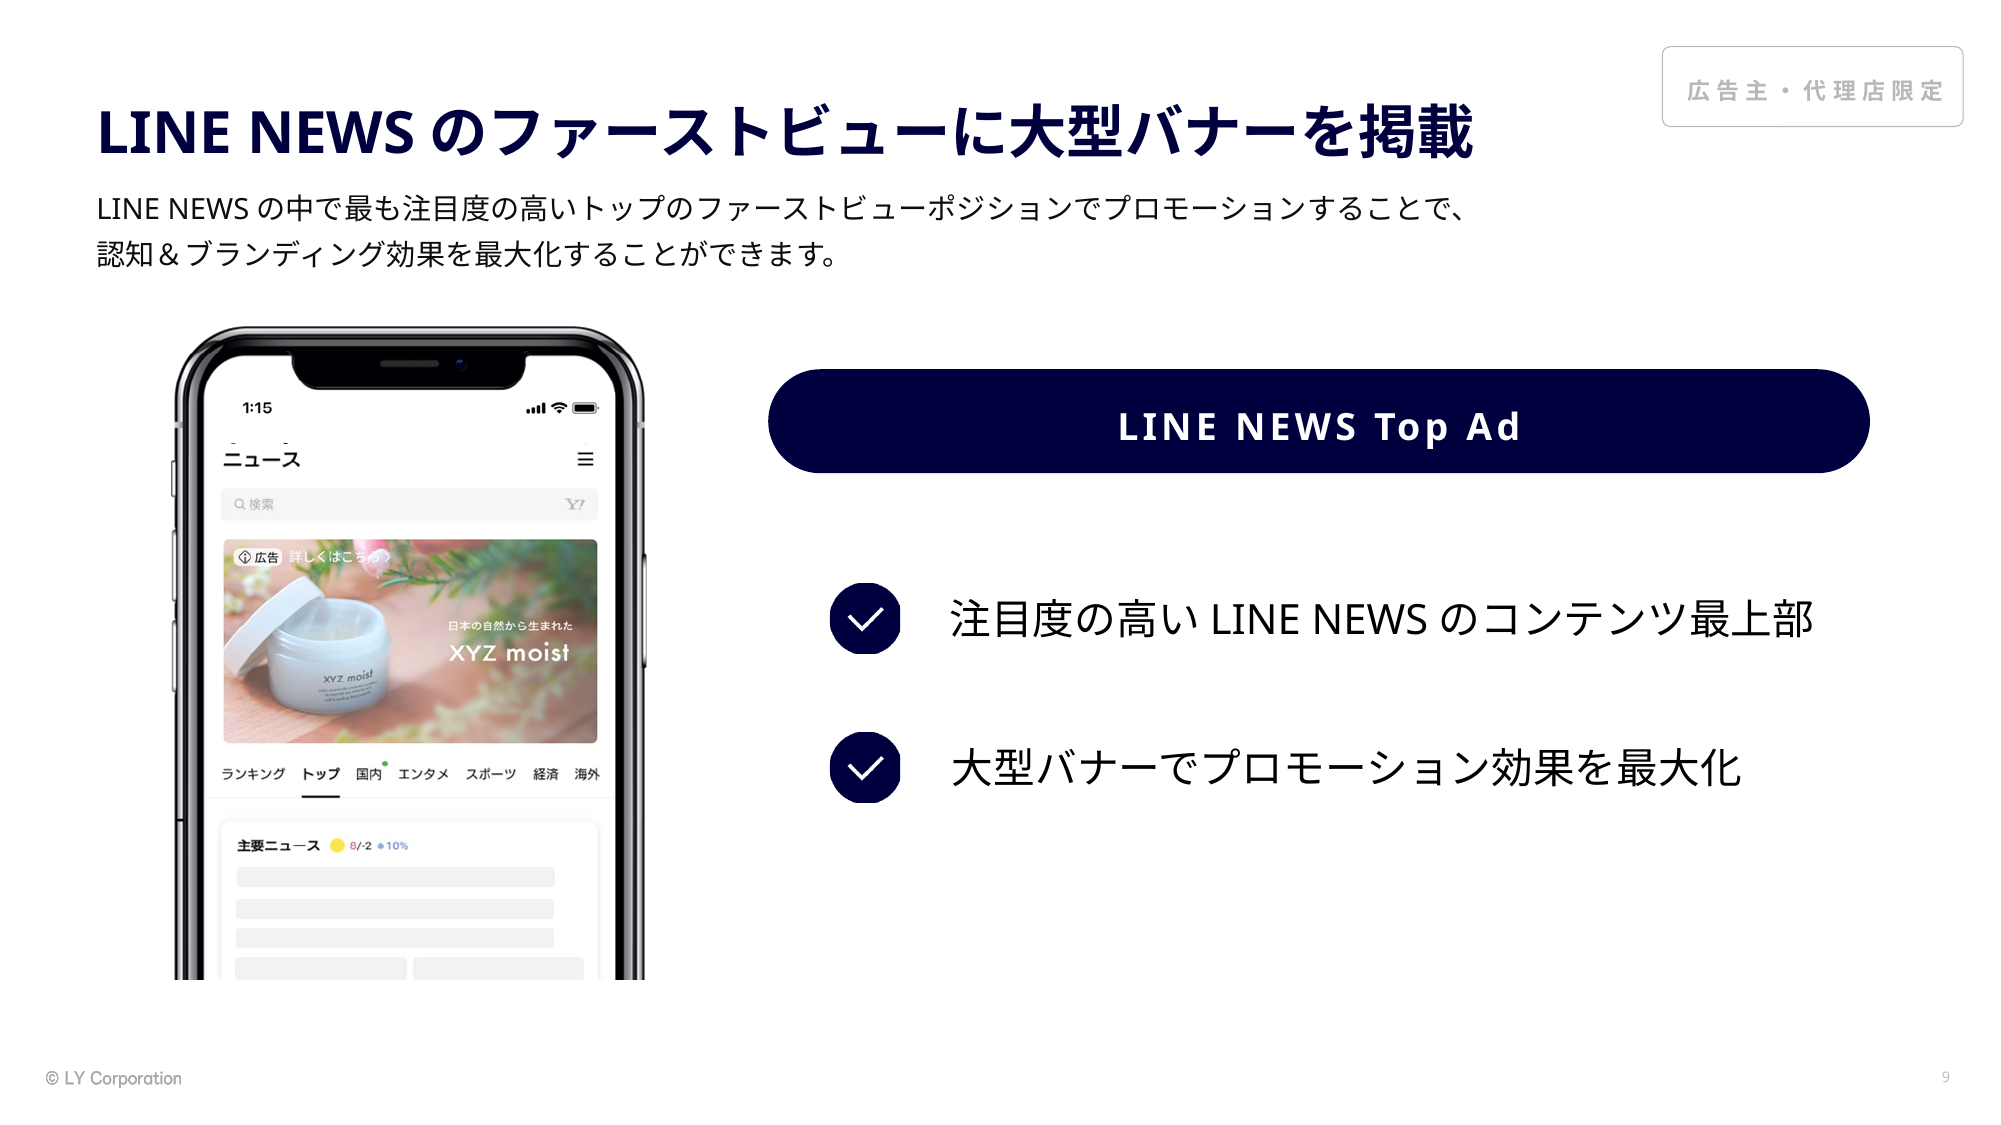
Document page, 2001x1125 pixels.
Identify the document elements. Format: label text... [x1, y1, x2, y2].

text_box LINE NEWS Top Ad [768, 369, 1870, 474]
title LINE NEWSのファーストビューに大型バナーを掲載 [96, 95, 1904, 180]
picture [829, 731, 901, 803]
picture [46, 1071, 181, 1088]
picture [171, 325, 648, 982]
picture [829, 582, 901, 654]
text_box 注目度の高いLINE NEWSのコンテンツ最上部 [934, 585, 1830, 651]
list LINE NEWSの中で最も注目度の高いトップのファーストビューポジションでプロモーションすることで、 認知＆ブランディング効果を最大化することができます。 [96, 180, 1904, 311]
text_box 大型バナーでプロモーション効果を最大化 [937, 734, 1757, 800]
